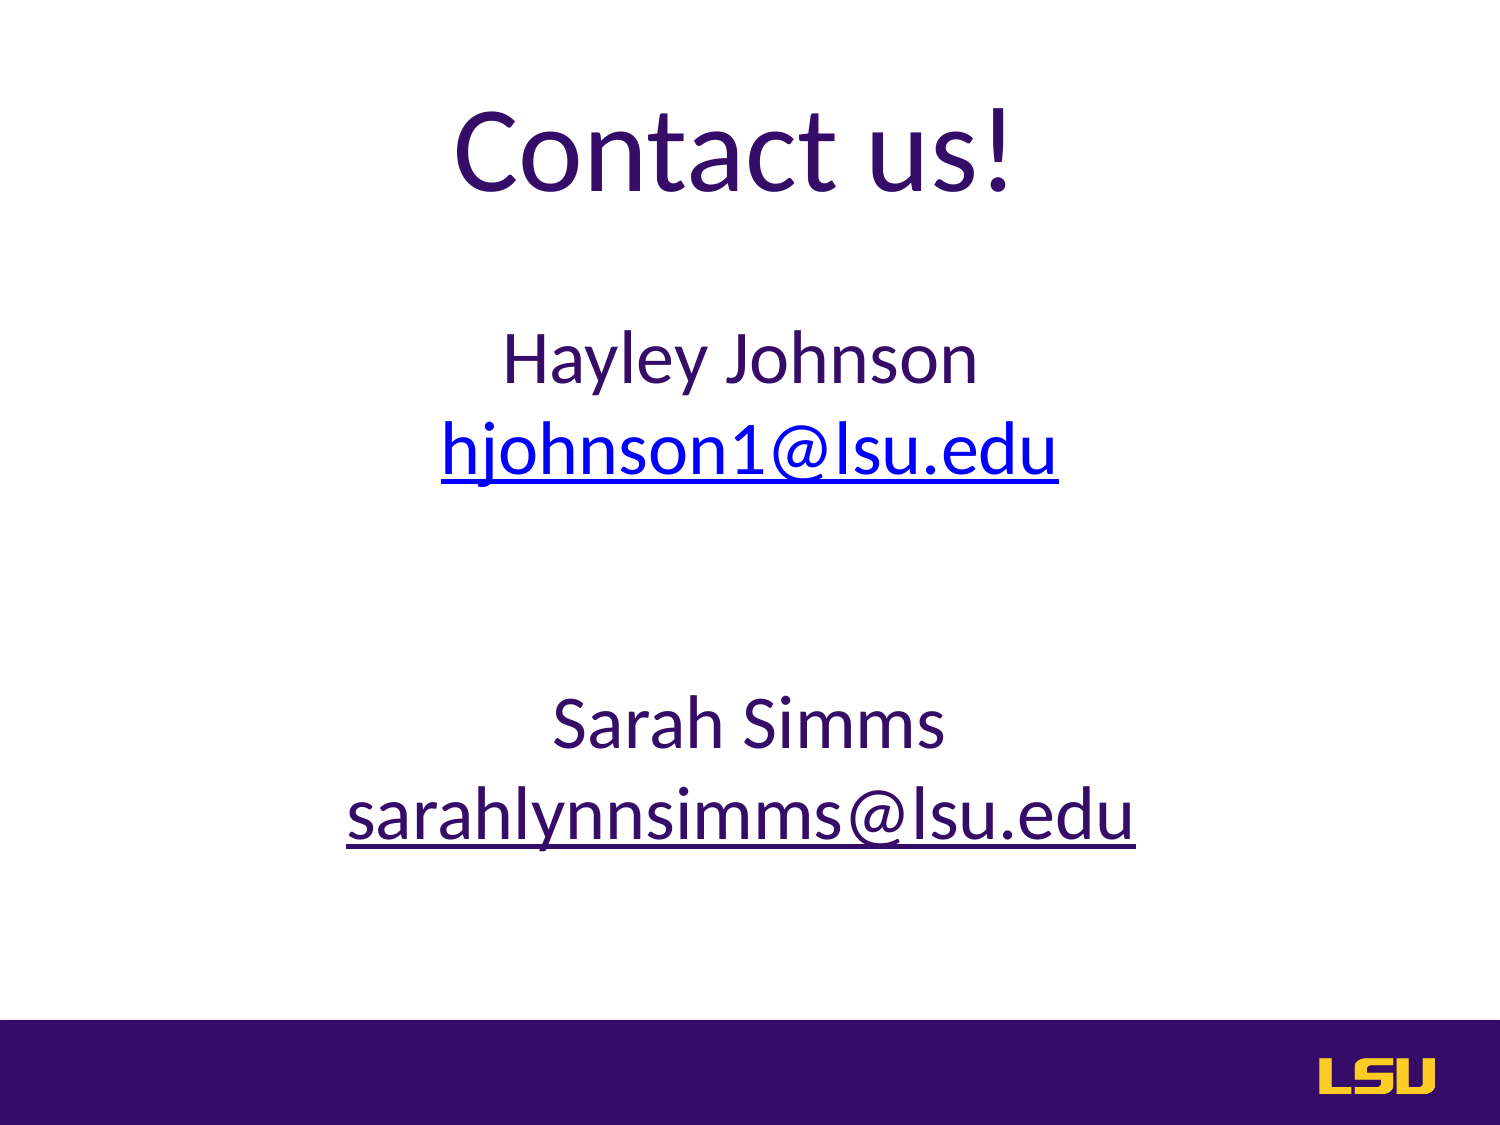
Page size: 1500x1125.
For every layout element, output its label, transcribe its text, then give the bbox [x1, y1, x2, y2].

text_box Contact us! Hayley Johnson hjohnson1@lsu.edu Sarah Simms sarahlynnsimms@lsu.edu [0, 56, 1500, 867]
